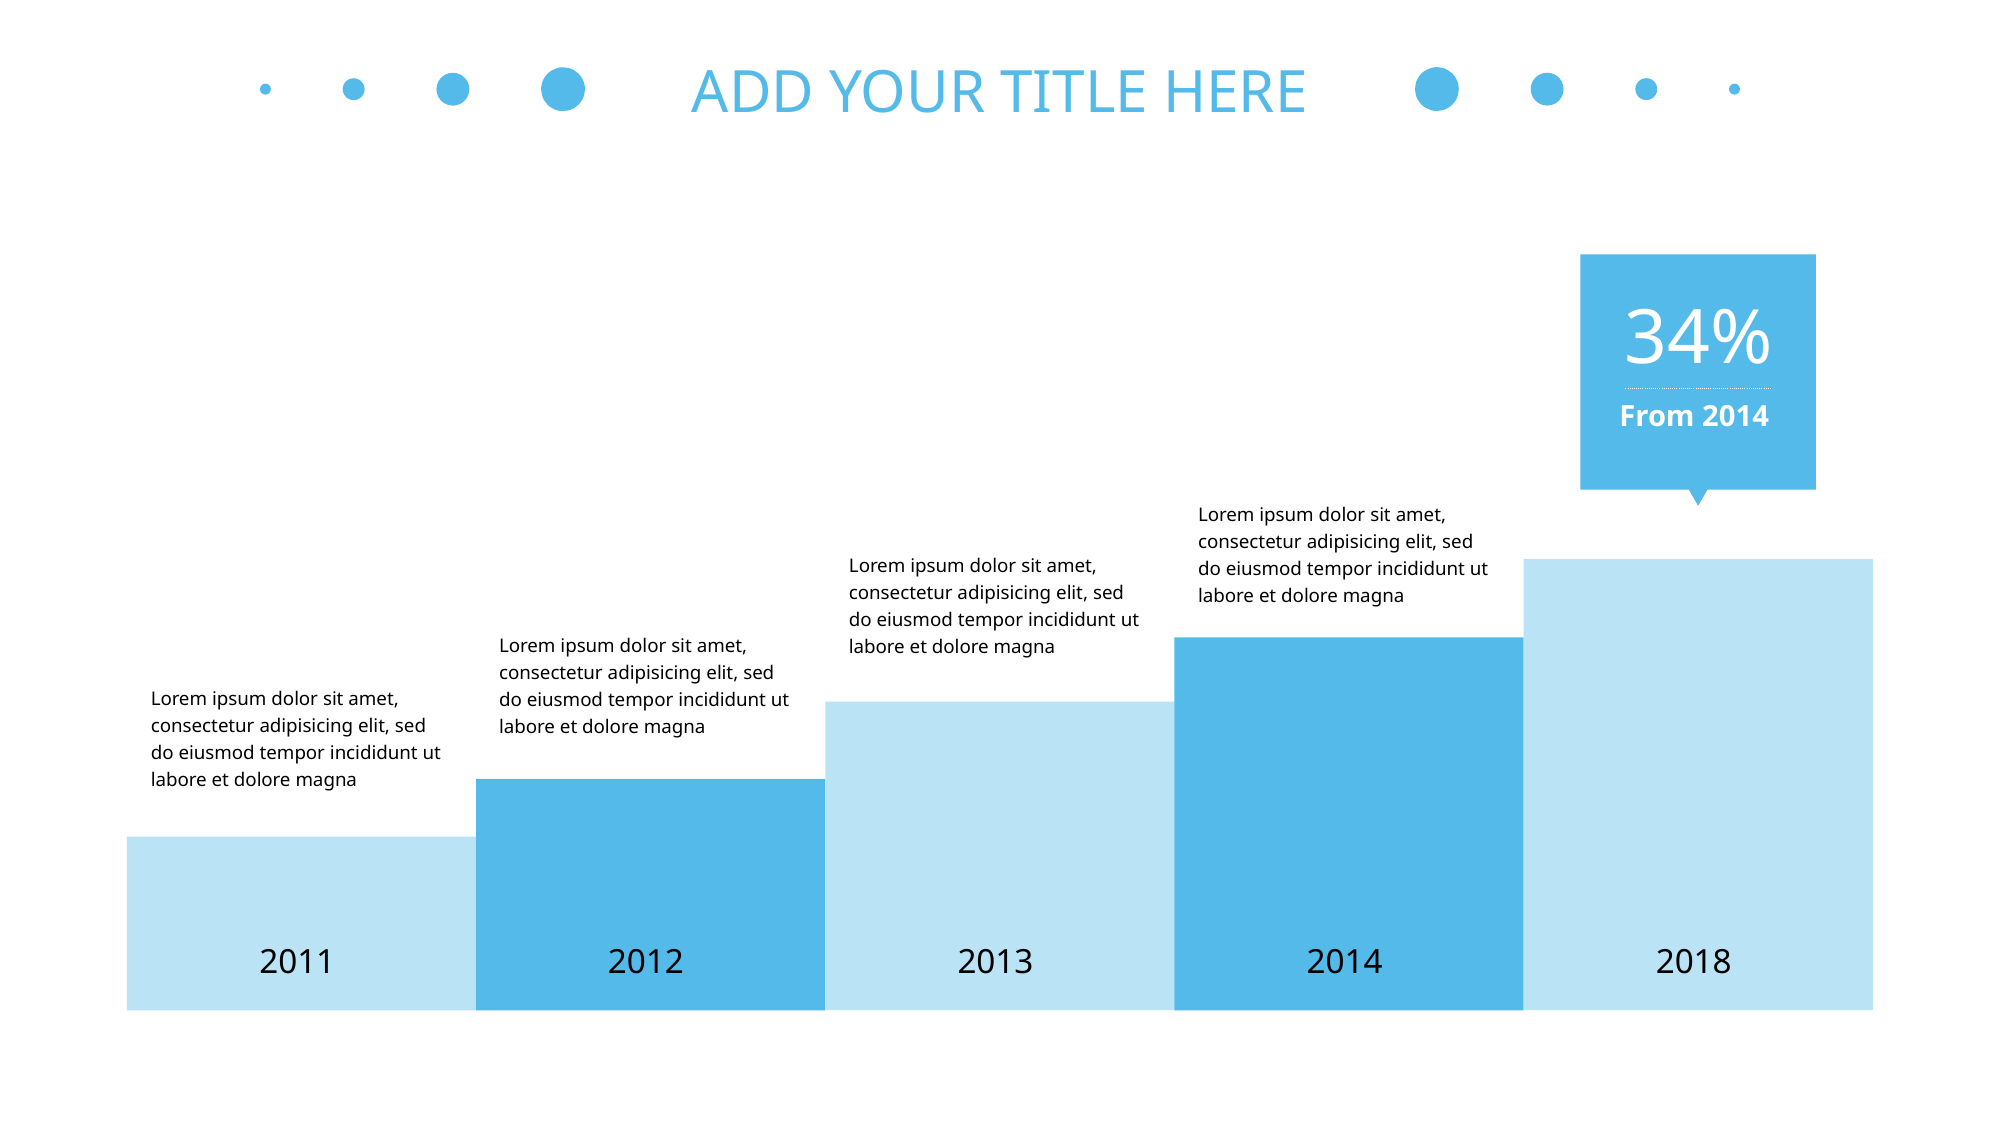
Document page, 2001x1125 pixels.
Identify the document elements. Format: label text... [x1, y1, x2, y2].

text_box [258, 82, 272, 96]
text_box [1634, 77, 1659, 102]
text_box 2012 [593, 932, 708, 988]
text_box [824, 700, 1173, 1011]
text_box [1173, 636, 1523, 1011]
text_box Lorem ipsum dolor sit amet, consectetur adipisicing elit, sed do eiusmod tempor incididunt ut labore et dolore magna [834, 541, 1166, 665]
text_box ADD YOUR TITLE HERE [677, 46, 1323, 132]
text_box 2011 [244, 932, 359, 988]
text_box [1523, 558, 1874, 1011]
text_box [540, 66, 586, 113]
text_box 2013 [942, 932, 1057, 988]
text_box 2014 [1291, 932, 1407, 988]
text_box 2018 [1641, 932, 1756, 988]
text_box [1727, 82, 1742, 96]
text_box [126, 836, 475, 1011]
text_box [1413, 66, 1460, 113]
text_box Lorem ipsum dolor sit amet, consectetur adipisicing elit, sed do eiusmod tempor incididunt ut labore et dolore magna [136, 674, 468, 798]
text_box [475, 778, 824, 1011]
text_box [341, 77, 366, 102]
text_box Lorem ipsum dolor sit amet, consectetur adipisicing elit, sed do eiusmod tempor incididunt ut labore et dolore magna [1183, 490, 1515, 613]
text_box Lorem ipsum dolor sit amet, consectetur adipisicing elit, sed do eiusmod tempor incididunt ut labore et dolore magna [484, 621, 816, 745]
text_box [435, 71, 471, 107]
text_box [1580, 254, 1816, 506]
text_box [1529, 71, 1565, 107]
